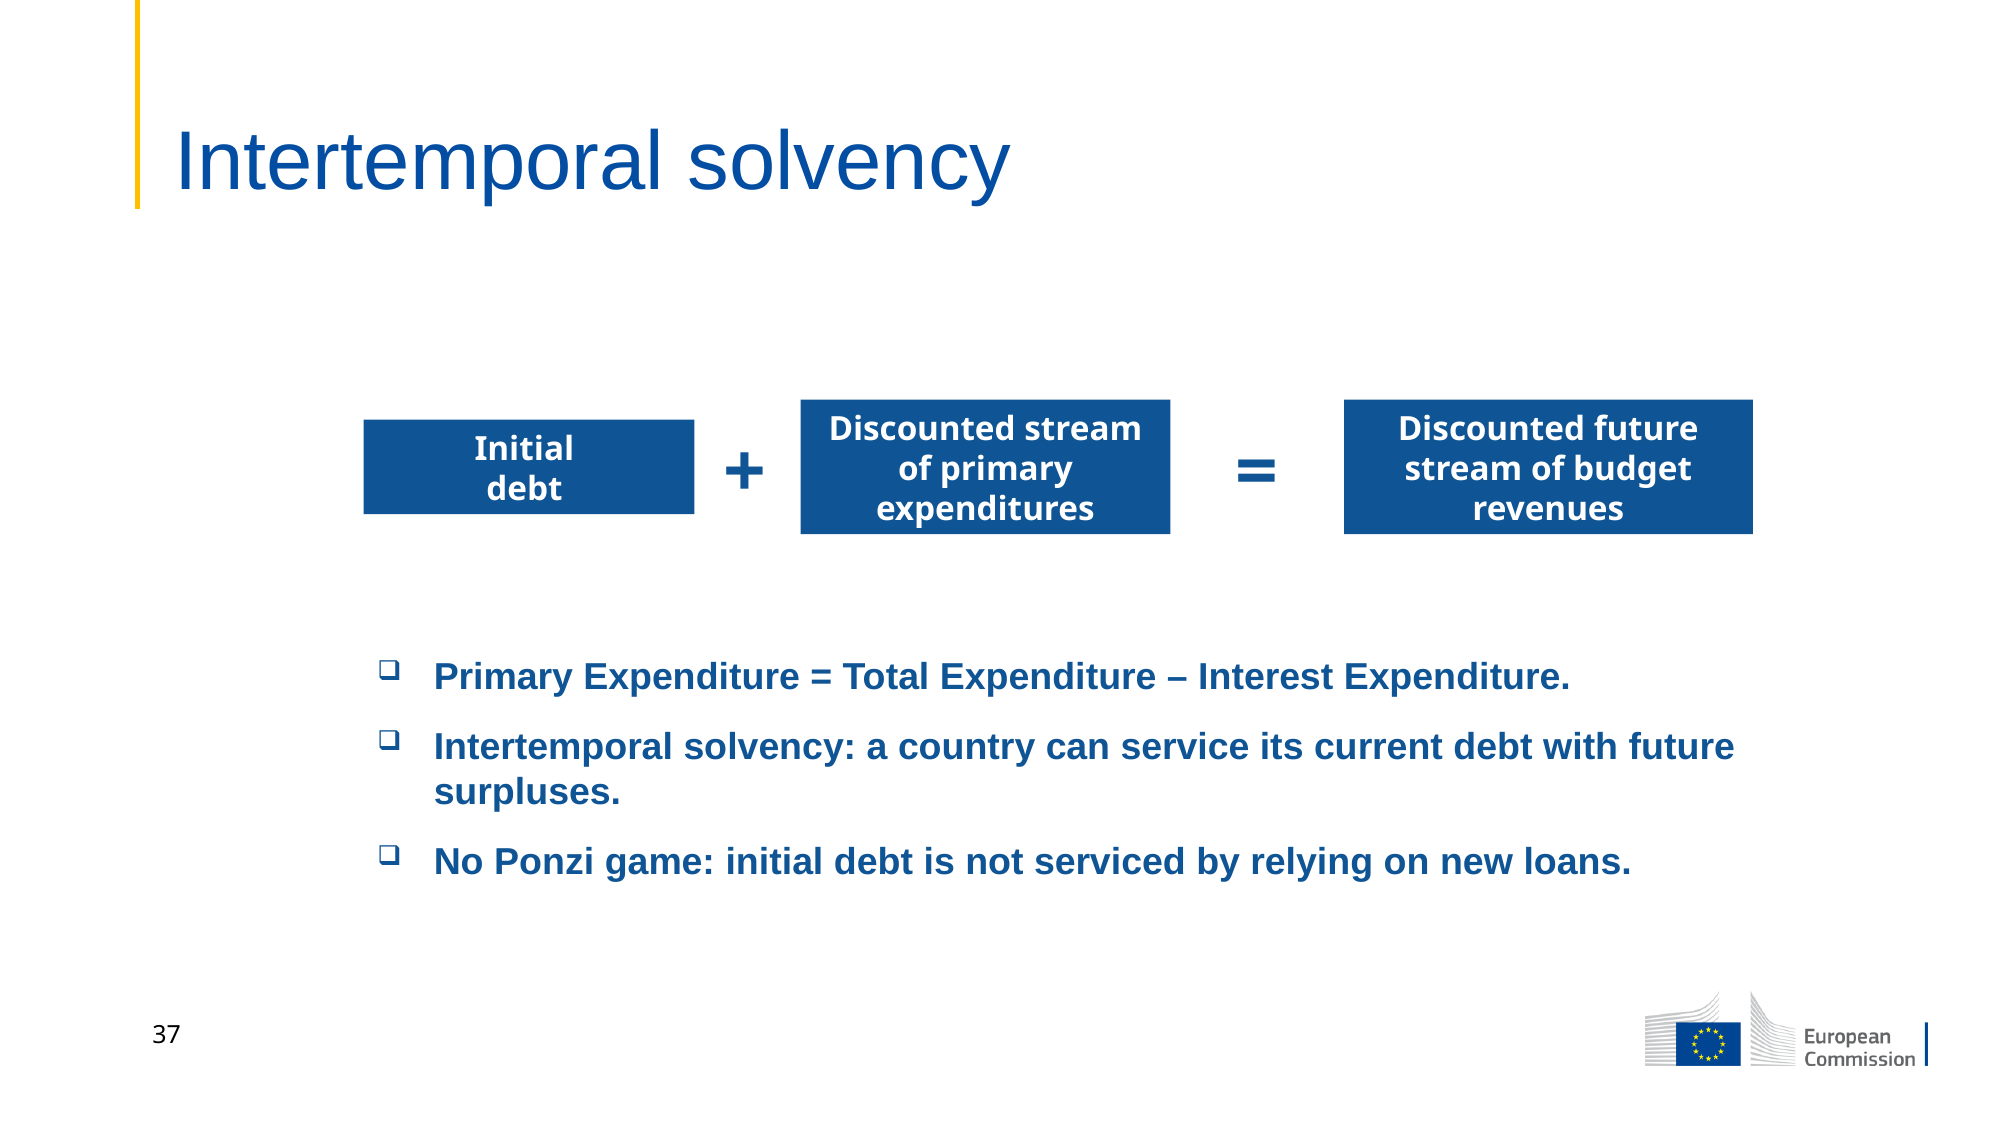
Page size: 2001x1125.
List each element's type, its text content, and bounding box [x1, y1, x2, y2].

slide_number 37 [137, 1005, 588, 1066]
text_box Primary Expenditure = Total Expenditure – Interest Expenditure. Intertemporal solvency: a country can service its current debt with future surpluses. No Ponzi game: initial debt is not serviced by relying on new loans. [362, 644, 1789, 985]
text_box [363, 393, 1171, 541]
picture [1645, 991, 1928, 1066]
title Intertemporal solvency [159, 79, 1885, 208]
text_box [1178, 393, 1754, 541]
